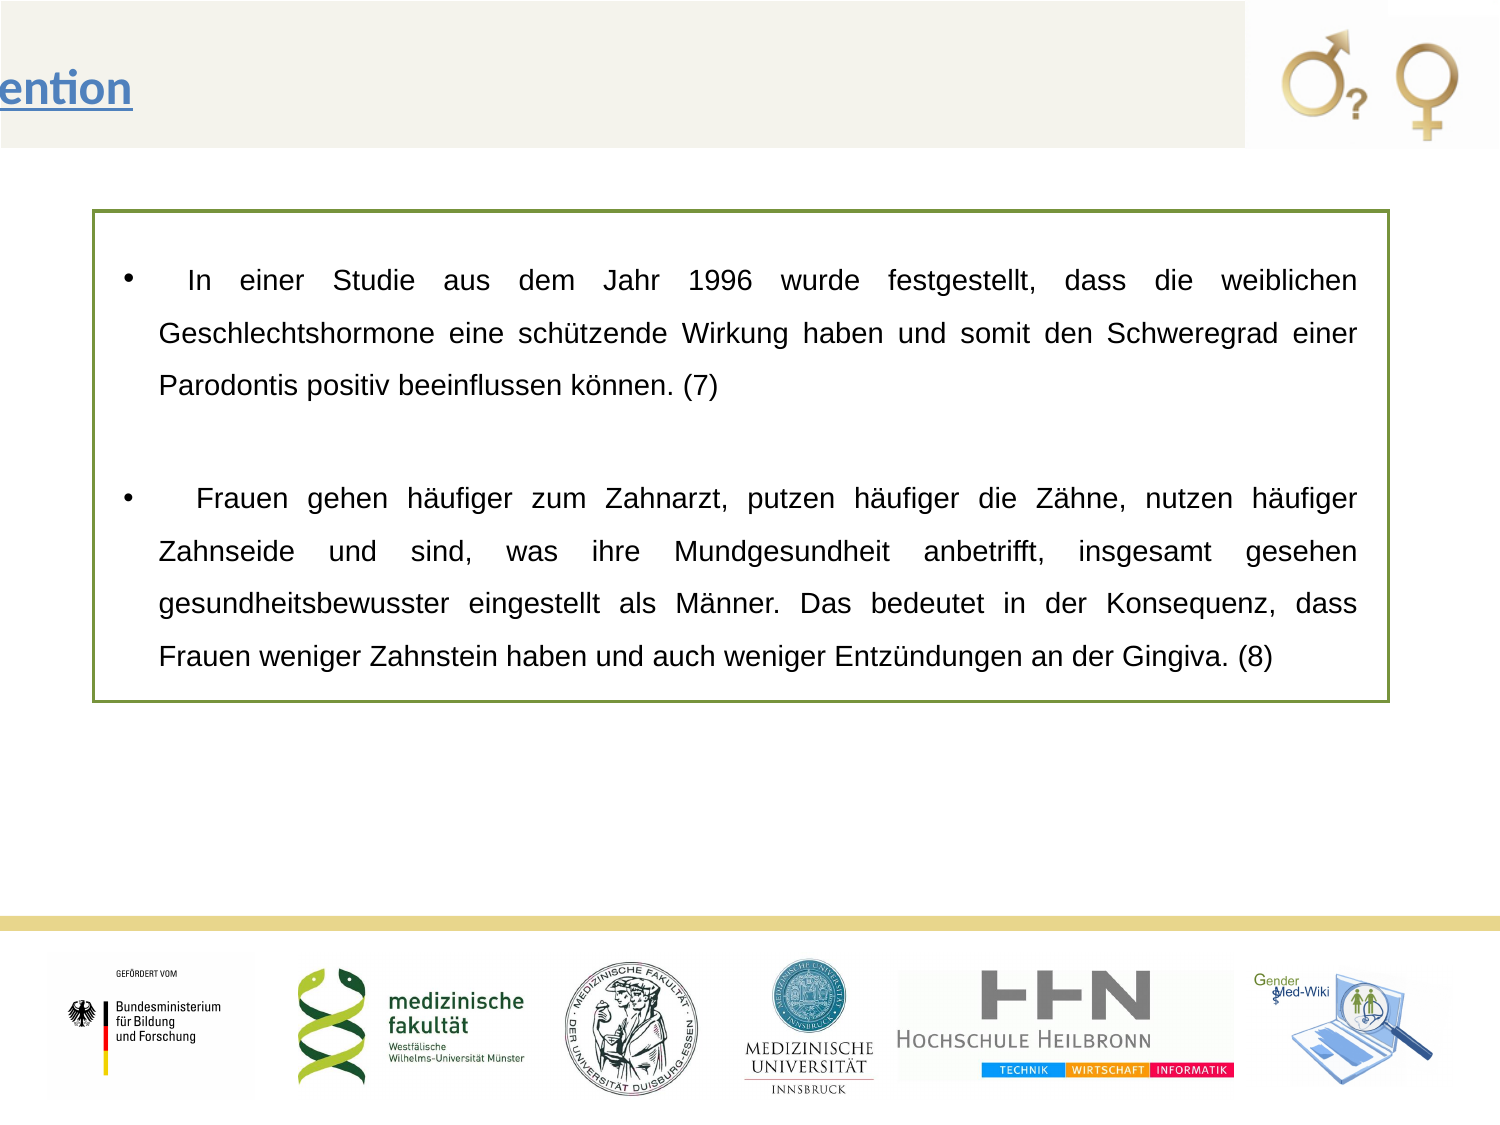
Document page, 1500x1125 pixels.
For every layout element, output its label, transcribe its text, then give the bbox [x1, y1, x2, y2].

picture [1245, 0, 1500, 149]
text_box In einer Studie aus dem Jahr 1996 wurde festgestellt, dass die weiblichen Geschlechtshormone eine schützende Wirkung haben und somit den Schweregrad einer Parodontis positiv beeinflussen können. (7) Frauen gehen häufiger zum Zahnarzt, putzen häufiger die Zähne, nutzen häufiger Zahnseide und sind, was ihre Mundgesundheit anbetrifft, insgesamt gesehen gesundheitsbewusster eingestellt als Männer. Das bedeutet in der Konsequenz, dass Frauen weniger Zahnstein haben und auch weniger Entzündungen an der Gingiva. (8) [93, 210, 1389, 702]
picture [47, 952, 255, 1100]
picture [1246, 965, 1453, 1087]
text_box Prävention [0, 46, 815, 122]
picture [298, 952, 1234, 1100]
